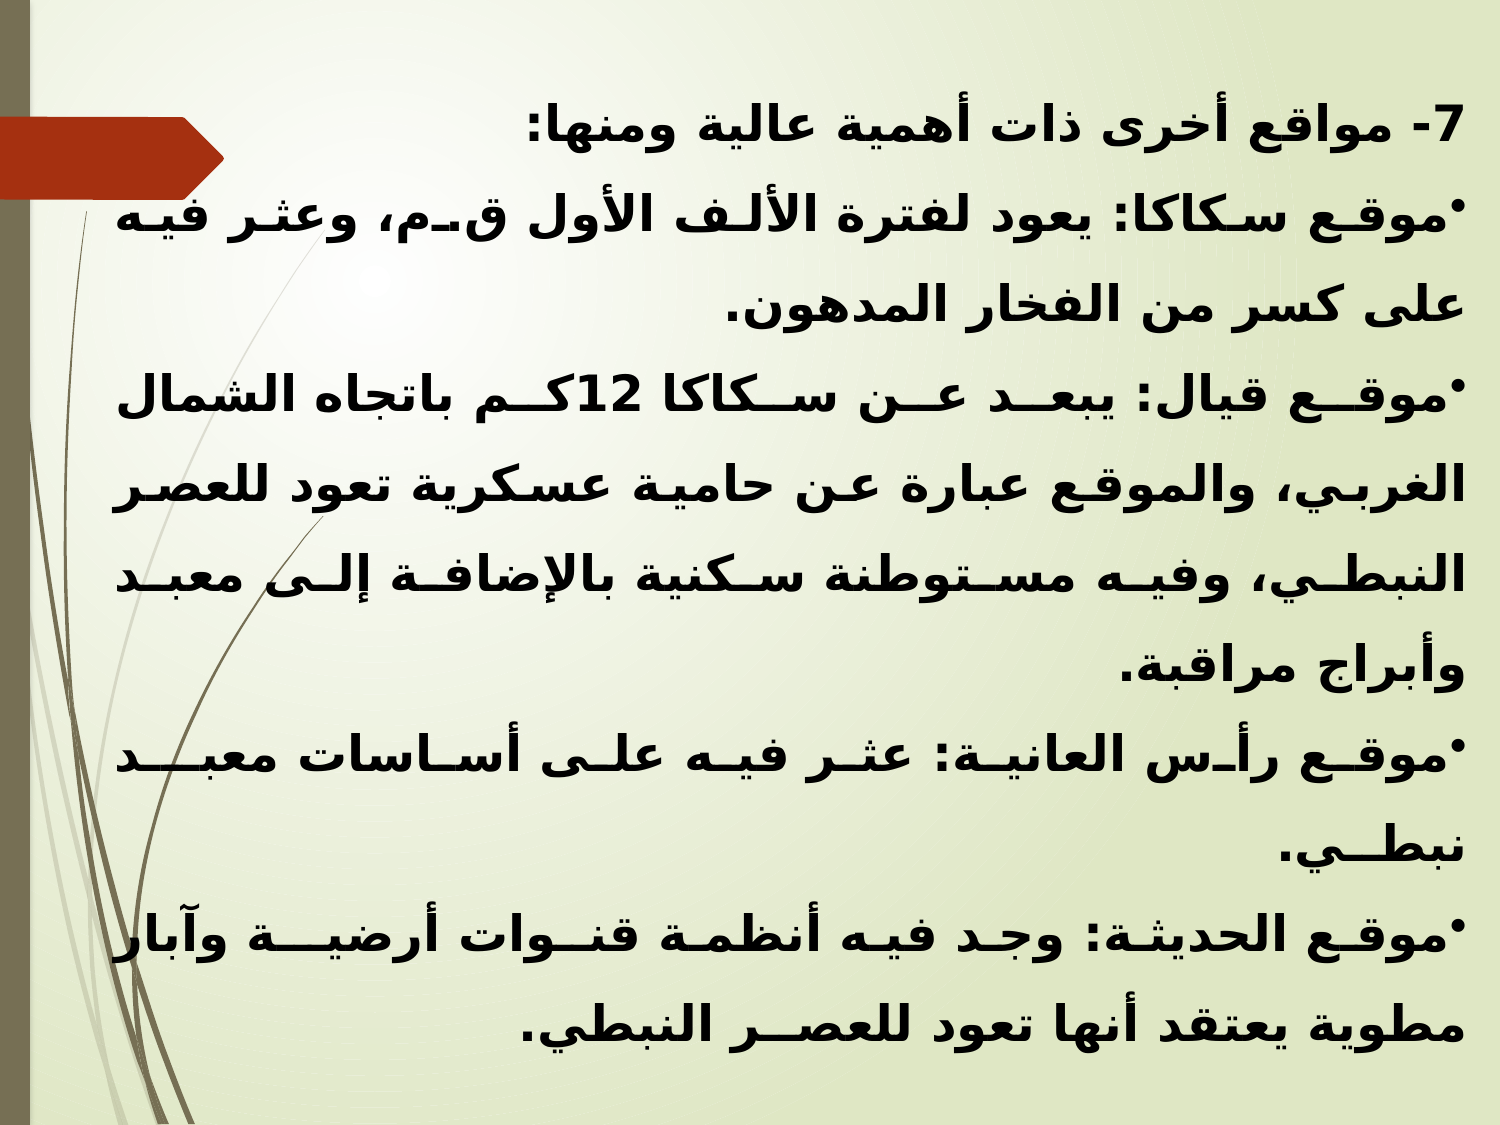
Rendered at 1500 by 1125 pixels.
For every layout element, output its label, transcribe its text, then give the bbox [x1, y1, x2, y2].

text_box 7- مواقع أخرى ذات أهمية عالية ومنها: موقع سكاكا: يعود لفترة الألف الأول ق.م، وعثر فيه على كسر من الفخار المدهون. موقع قيال: يبعد عن سكاكا 12كم باتجاه الشمال الغربي، والموقع عبارة عن حامية عسكرية تعود للعصر النبطي، وفيه مستوطنة سكنية بالإضافة إلى معبد وأبراج مراقبة. موقع رأس العانية: عثر فيه على أساسات معبــد نبطــي. موقع الحديثة: وجد فيه أنظمة قنـوات أرضيــة وآبار مطوية يعتقد أنها تعود للعصــر النبطي. [100, 54, 1483, 1125]
